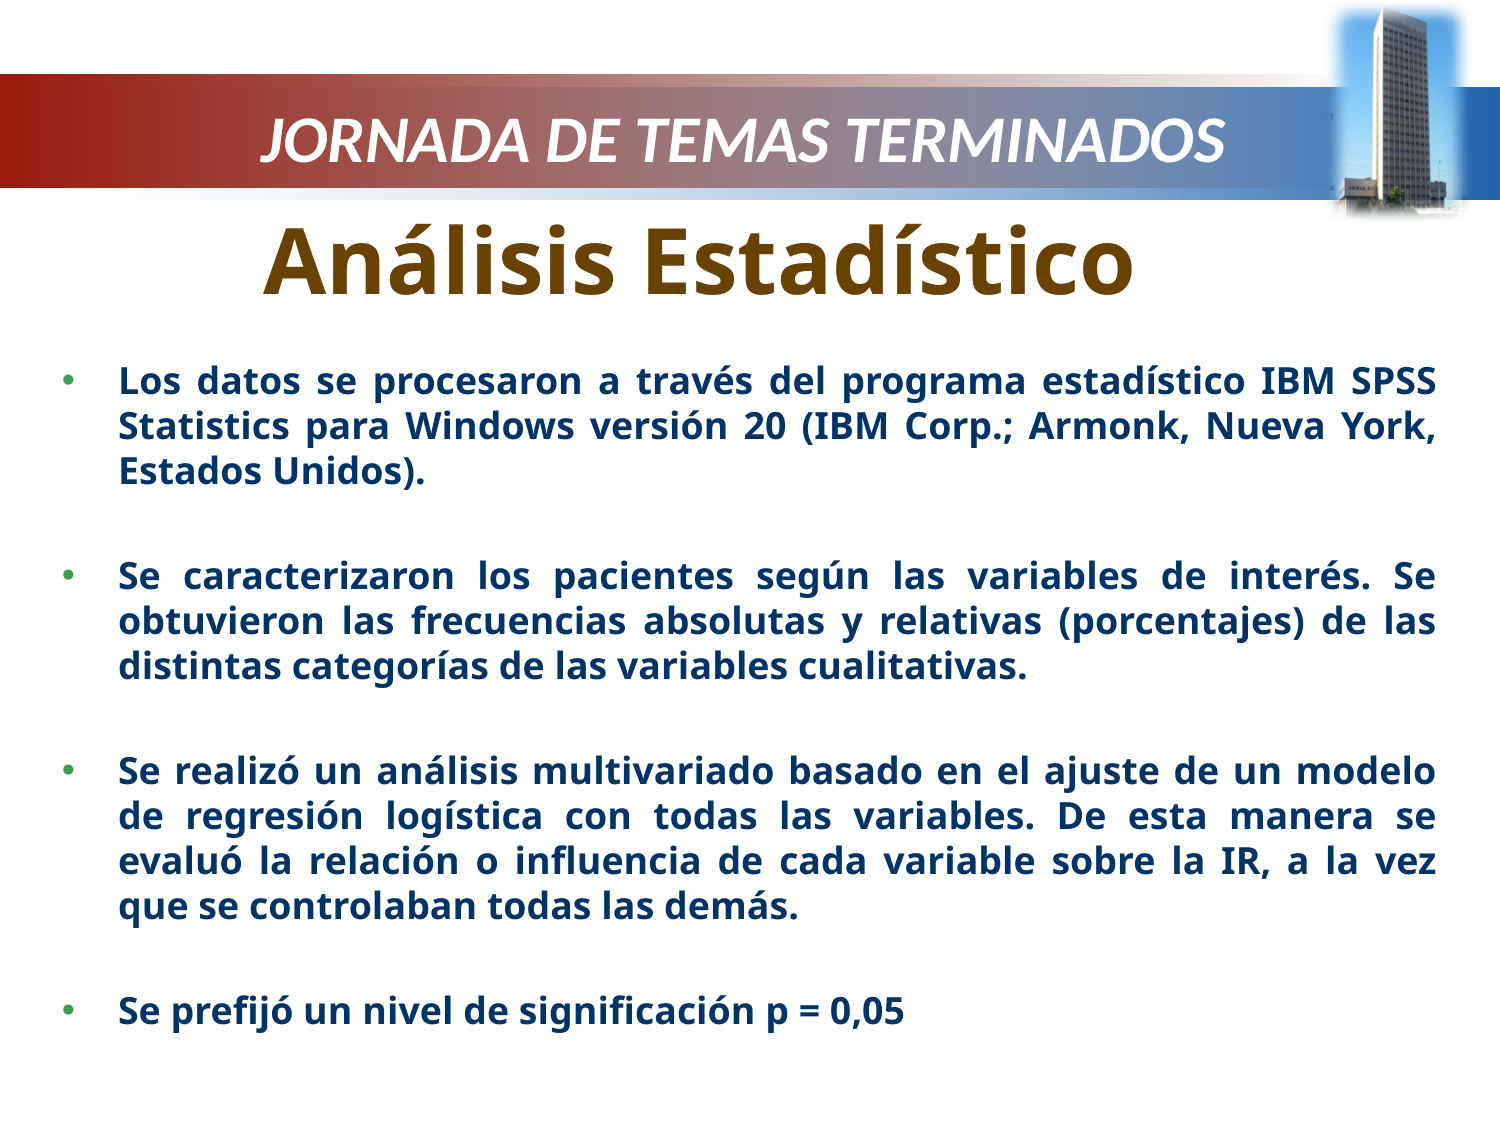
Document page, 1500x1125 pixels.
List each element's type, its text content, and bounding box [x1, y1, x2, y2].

picture [1342, 22, 1458, 200]
title JORNADA DE TEMAS TERMINADOS [137, 89, 1351, 183]
text_box Análisis Estadístico [75, 164, 1325, 348]
list Los datos se procesaron a través del programa estadístico IBM SPSS Statistics para Windows versión 20 (IBM Corp.; Armonk, Nueva York, Estados Unidos). Se caracterizaron los pacientes según las variables de interés. Se obtuvieron las frecuencias absolutas y relativas (porcentajes) de las distintas categorías de las variables cualitativas. Se realizó un análisis multivariado basado en el ajuste de un modelo de regresión logística con todas las variables. De esta manera se evaluó la relación o influencia de cada variable sobre la IR, a la vez que se controlaban todas las demás. Se prefijó un nivel de significación p = 0,05 [46, 348, 1454, 1102]
